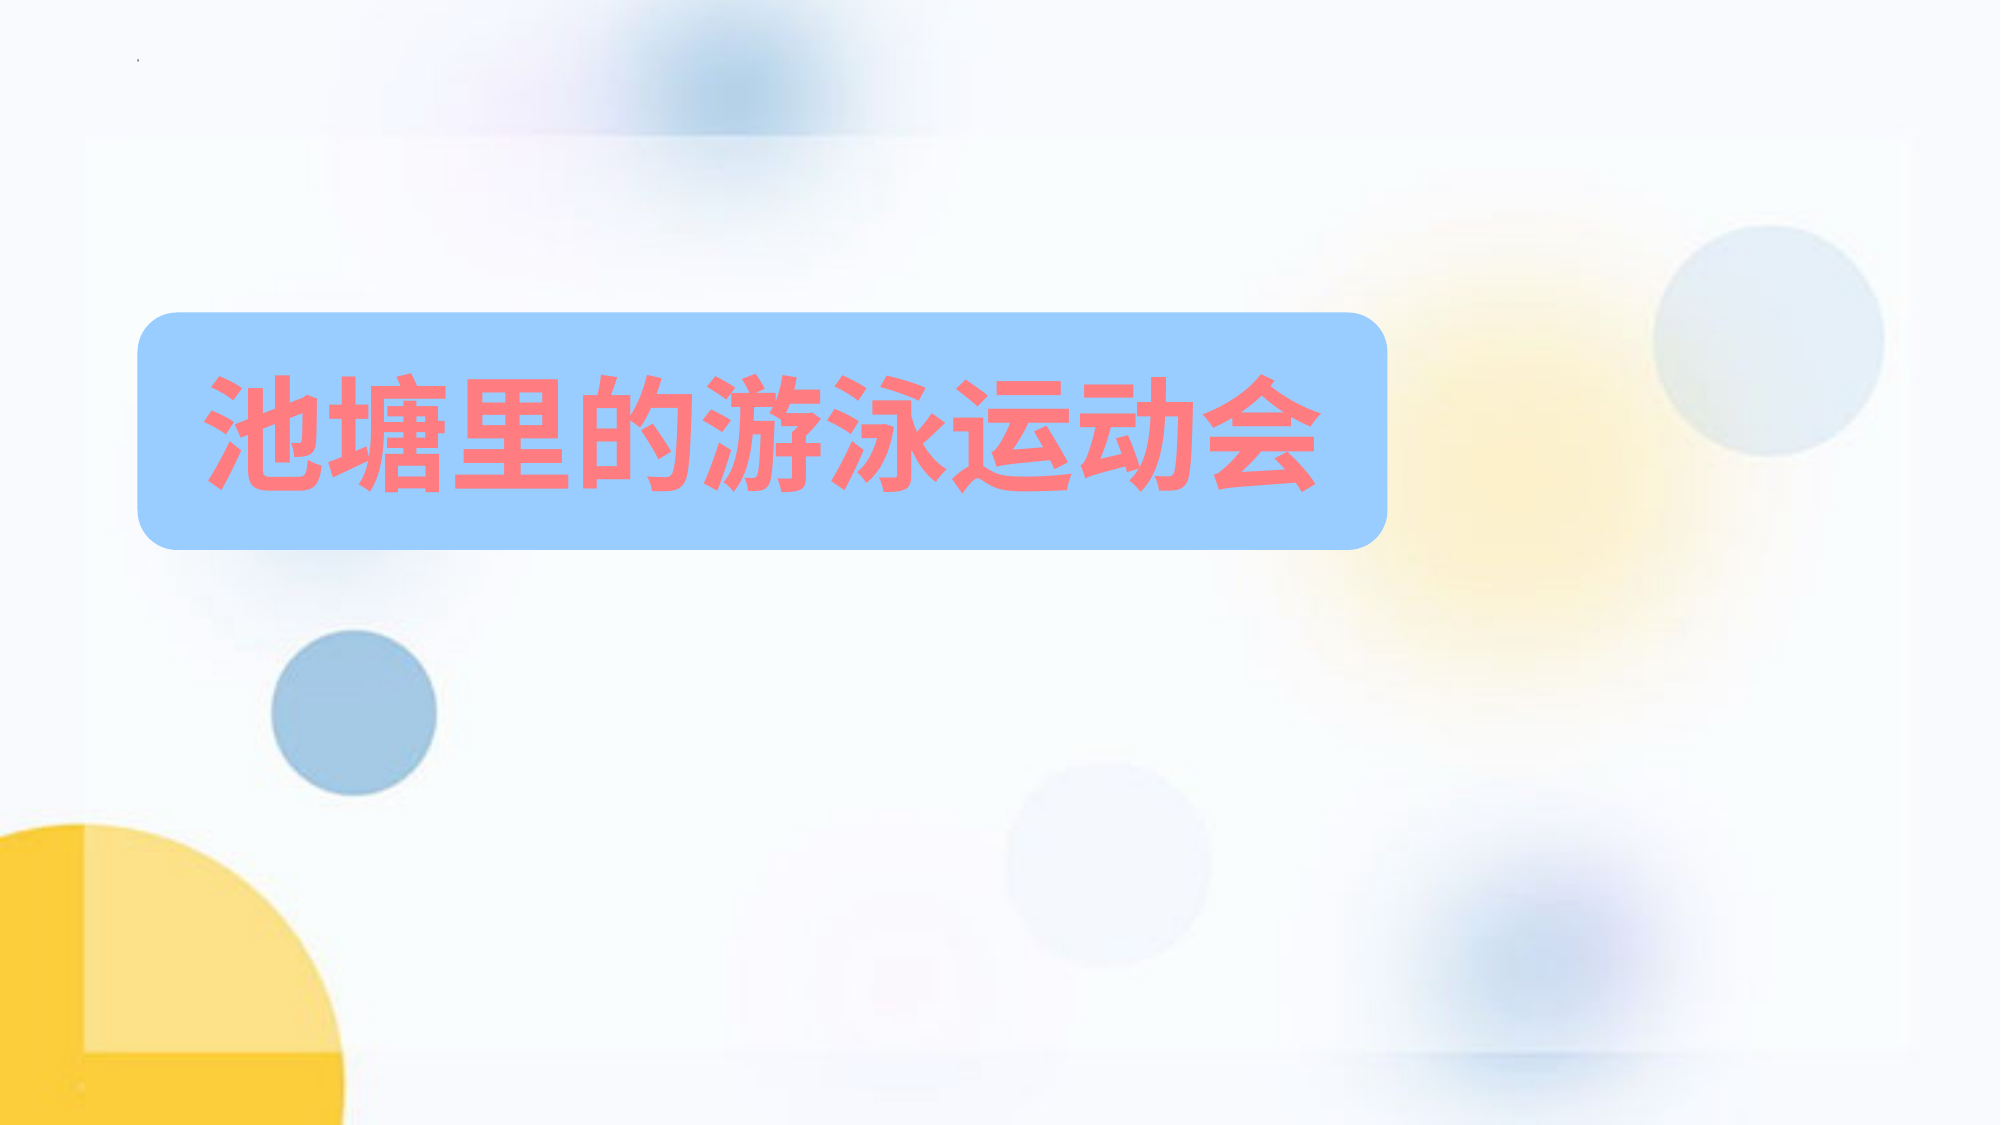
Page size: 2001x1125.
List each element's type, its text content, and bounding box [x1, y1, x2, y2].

text_box 池塘里的游泳运动会 [137, 312, 1388, 550]
picture [0, 0, 2001, 1125]
